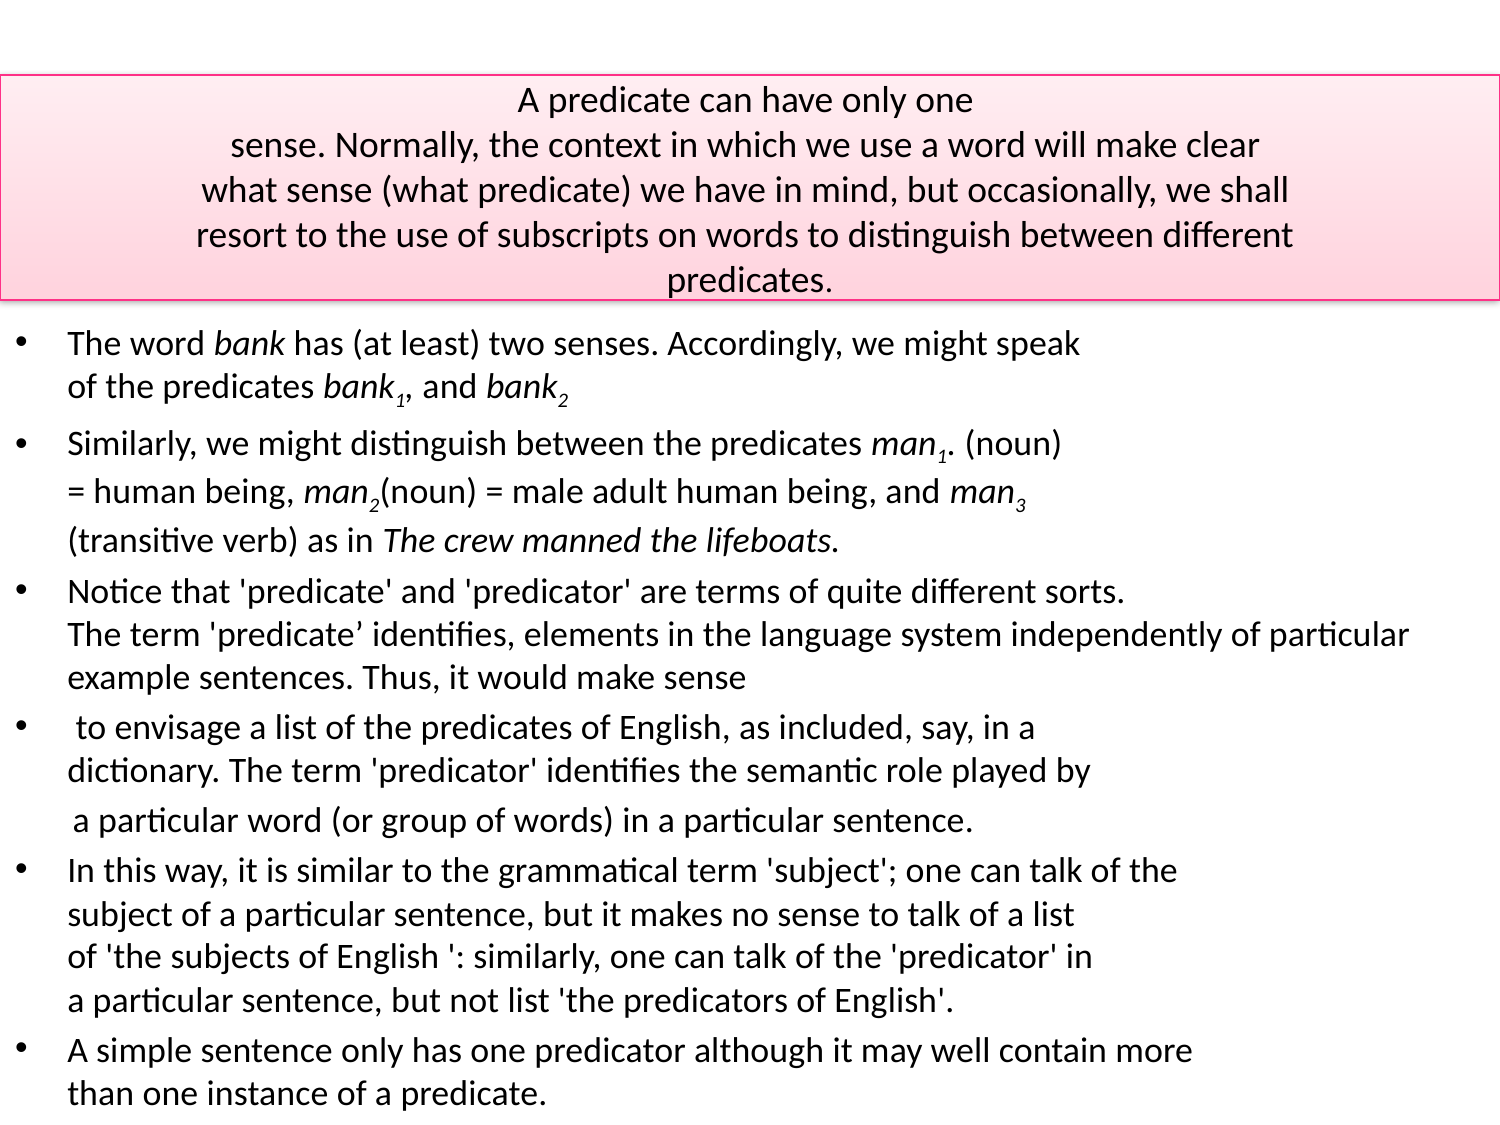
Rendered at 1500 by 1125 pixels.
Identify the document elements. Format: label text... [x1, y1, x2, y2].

title A predicate can have only one sense. Normally, the context in which we use a word will make clear what sense (what predicate) we have in mind, but occasionally, we shall resort to the use of subscripts on words to distinguish between different predicates. [0, 74, 1500, 301]
list The word bank has (at least) two senses. Accordingly, we might speak of the predicates bank1, and bank2 Similarly, we might distinguish between the predicates man1. (noun) = human being, man2(noun) = male adult human being, and man3 (transitive verb) as in The crew manned the lifeboats. Notice that 'predicate' and 'predicator' are terms of quite different sorts. The term 'predicate’ identifies, elements in the language system independently of particular example sentences. Thus, it would make sense to envisage a list of the predicates of English, as included, say, in a dictionary. The term 'predicator' identifies the semantic role played by a particular word (or group of words) in a particular sentence. In this way, it is similar to the grammatical term 'subject'; one can talk of the subject of a particular sentence, but it makes no sense to talk of a list of 'the subjects of English ': similarly, one can talk of the 'predicator' in a particular sentence, but not list 'the predicators of English'. A simple sentence only has one predicator although it may well contain more than one instance of a predicate. [0, 312, 1500, 1125]
